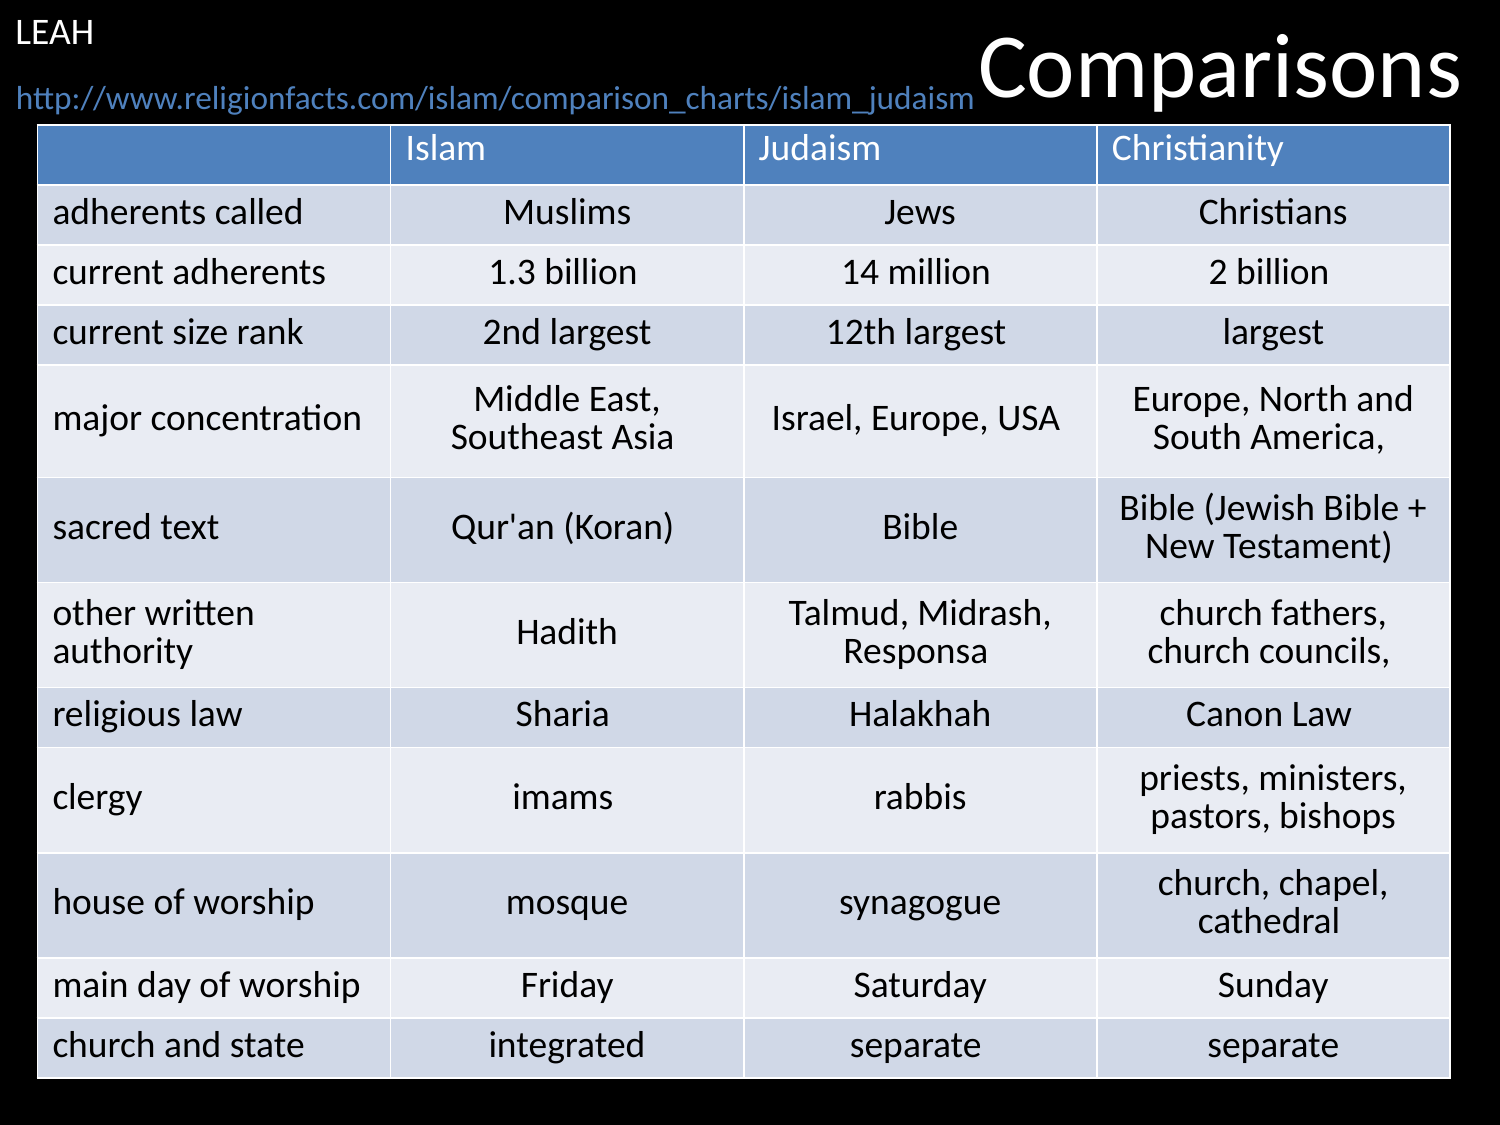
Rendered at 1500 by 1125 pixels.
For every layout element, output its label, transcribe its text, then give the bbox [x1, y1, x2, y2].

table_cell largest [1098, 306, 1449, 364]
table_cell other written authority [38, 583, 390, 687]
table_cell priests, ministers, pastors, bishops [1098, 748, 1449, 852]
table_cell religious law [38, 688, 390, 747]
table_cell Canon Law [1098, 688, 1449, 747]
table_cell Halakhah [745, 688, 1096, 747]
table_cell synagogue [745, 854, 1096, 957]
title Comparisons [940, 13, 1500, 109]
text_box http://www.religionfacts.com/islam/comparison_charts/islam_judaism [1, 68, 1051, 124]
table_cell church, chapel, cathedral [1098, 854, 1449, 957]
table_cell Muslims [391, 186, 743, 244]
table_cell integrated [391, 1019, 743, 1077]
table_cell church fathers, church councils, [1098, 583, 1449, 687]
table_cell Jews [745, 186, 1096, 244]
table_cell 12th largest [745, 306, 1096, 364]
table_cell 2 billion [1098, 246, 1449, 304]
table_cell mosque [391, 854, 743, 957]
table_cell separate [745, 1019, 1096, 1077]
table_cell Bible (Jewish Bible + New Testament) [1098, 478, 1449, 582]
table_cell Christians [1098, 186, 1449, 244]
table_cell Middle East, Southeast Asia [391, 366, 743, 477]
table_cell rabbis [745, 748, 1096, 852]
table_cell Europe, North and South America, [1098, 366, 1449, 477]
table_cell 14 million [745, 246, 1096, 304]
table_cell clergy [38, 748, 390, 852]
table_header Islam [391, 126, 743, 184]
table_cell Israel, Europe, USA [745, 366, 1096, 477]
table_cell imams [391, 748, 743, 852]
table_cell current size rank [38, 306, 390, 364]
table_cell major concentration [38, 366, 390, 477]
table_cell Bible [745, 478, 1096, 582]
table_cell sacred text [38, 478, 390, 582]
table_cell Sunday [1098, 959, 1449, 1017]
table_cell Saturday [745, 959, 1096, 1017]
table_header Judaism [745, 126, 1096, 184]
table_cell main day of worship [38, 959, 390, 1017]
text_box LEAH [0, 0, 110, 60]
table_cell Sharia [391, 688, 743, 747]
table_cell 2nd largest [391, 306, 743, 364]
table_cell current adherents [38, 246, 390, 304]
table_cell adherents called [38, 186, 390, 244]
table_cell Qur'an (Koran) [391, 478, 743, 582]
table_cell house of worship [38, 854, 390, 957]
table_header [38, 126, 390, 184]
table_cell Talmud, Midrash, Responsa [745, 583, 1096, 687]
table_cell church and state [38, 1019, 390, 1077]
table_cell Hadith [391, 583, 743, 687]
table_cell 1.3 billion [391, 246, 743, 304]
table_cell Friday [391, 959, 743, 1017]
table_cell separate [1098, 1019, 1449, 1077]
table_header Christianity [1098, 126, 1449, 184]
